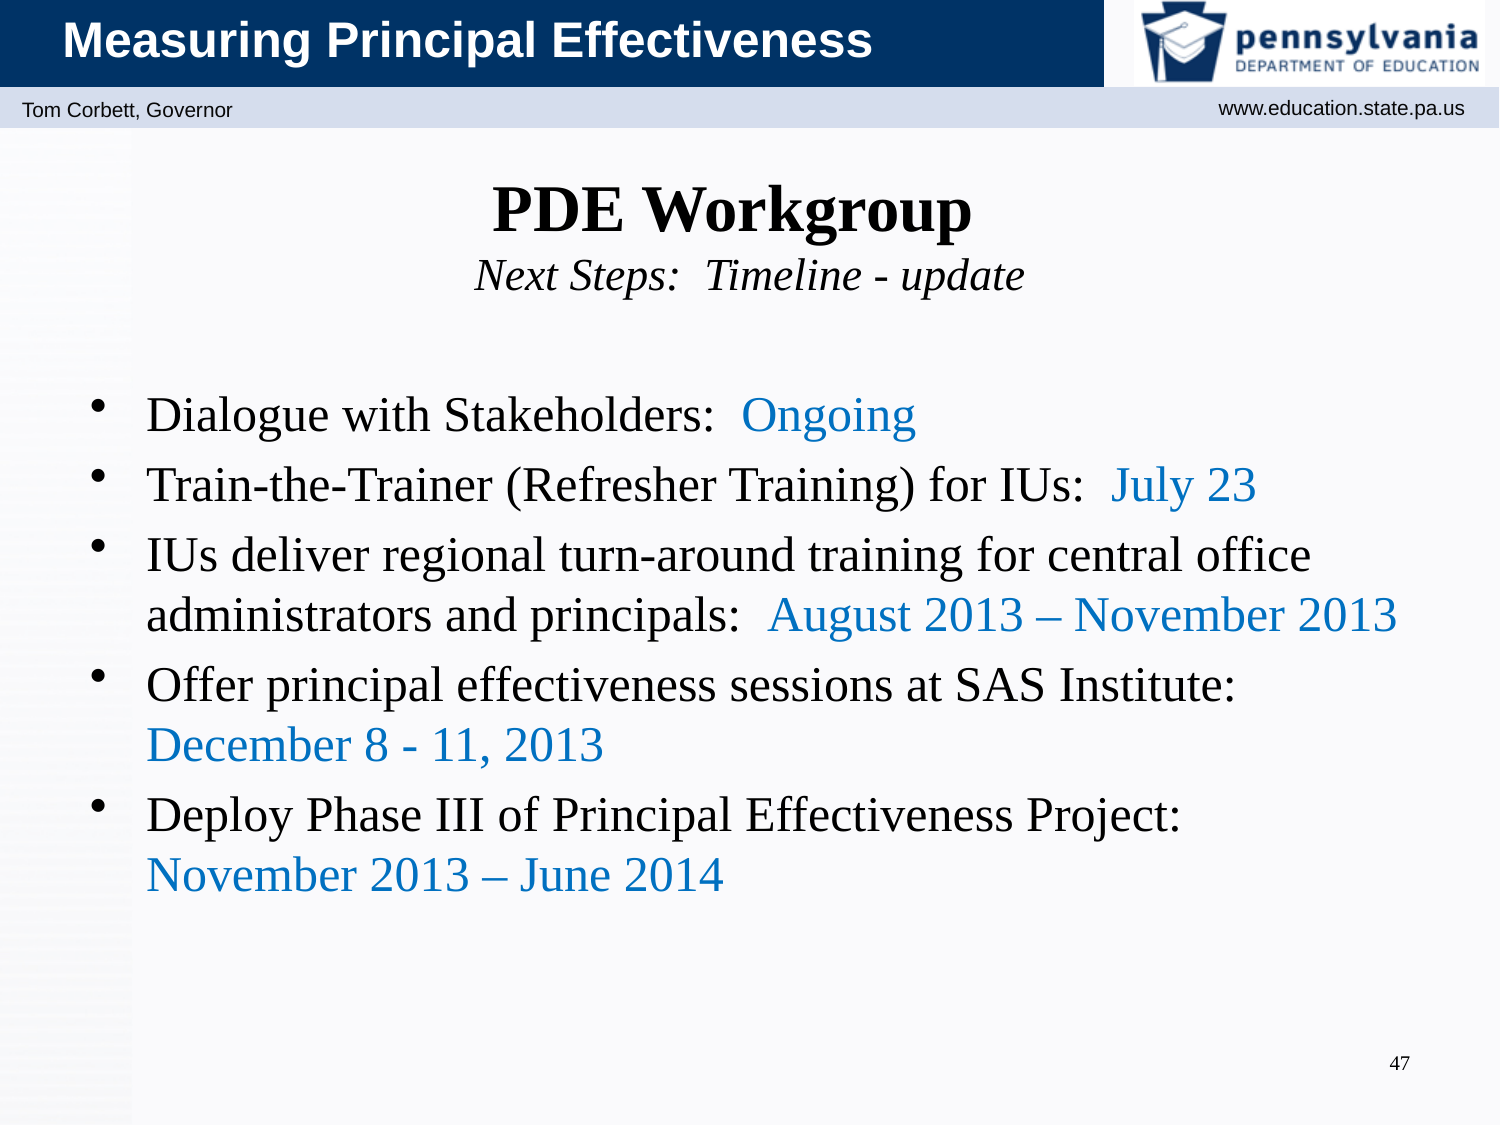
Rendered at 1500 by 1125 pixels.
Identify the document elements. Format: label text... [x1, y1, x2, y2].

title PDE Workgroup Next Steps: Timeline - update [75, 157, 1425, 343]
text_box 47 [1374, 1042, 1444, 1103]
picture [0, 0, 1500, 1125]
list Dialogue with Stakeholders: Ongoing Train-the-Trainer (Refresher Training) for IUs: July 23 IUs deliver regional turn-around training for central office administrators and principals: August 2013 – November 2013 Offer principal effectiveness sessions at SAS Institute: December 8 - 11, 2013 Deploy Phase III of Principal Effectiveness Project: November 2013 – June 2014 [75, 374, 1425, 1117]
